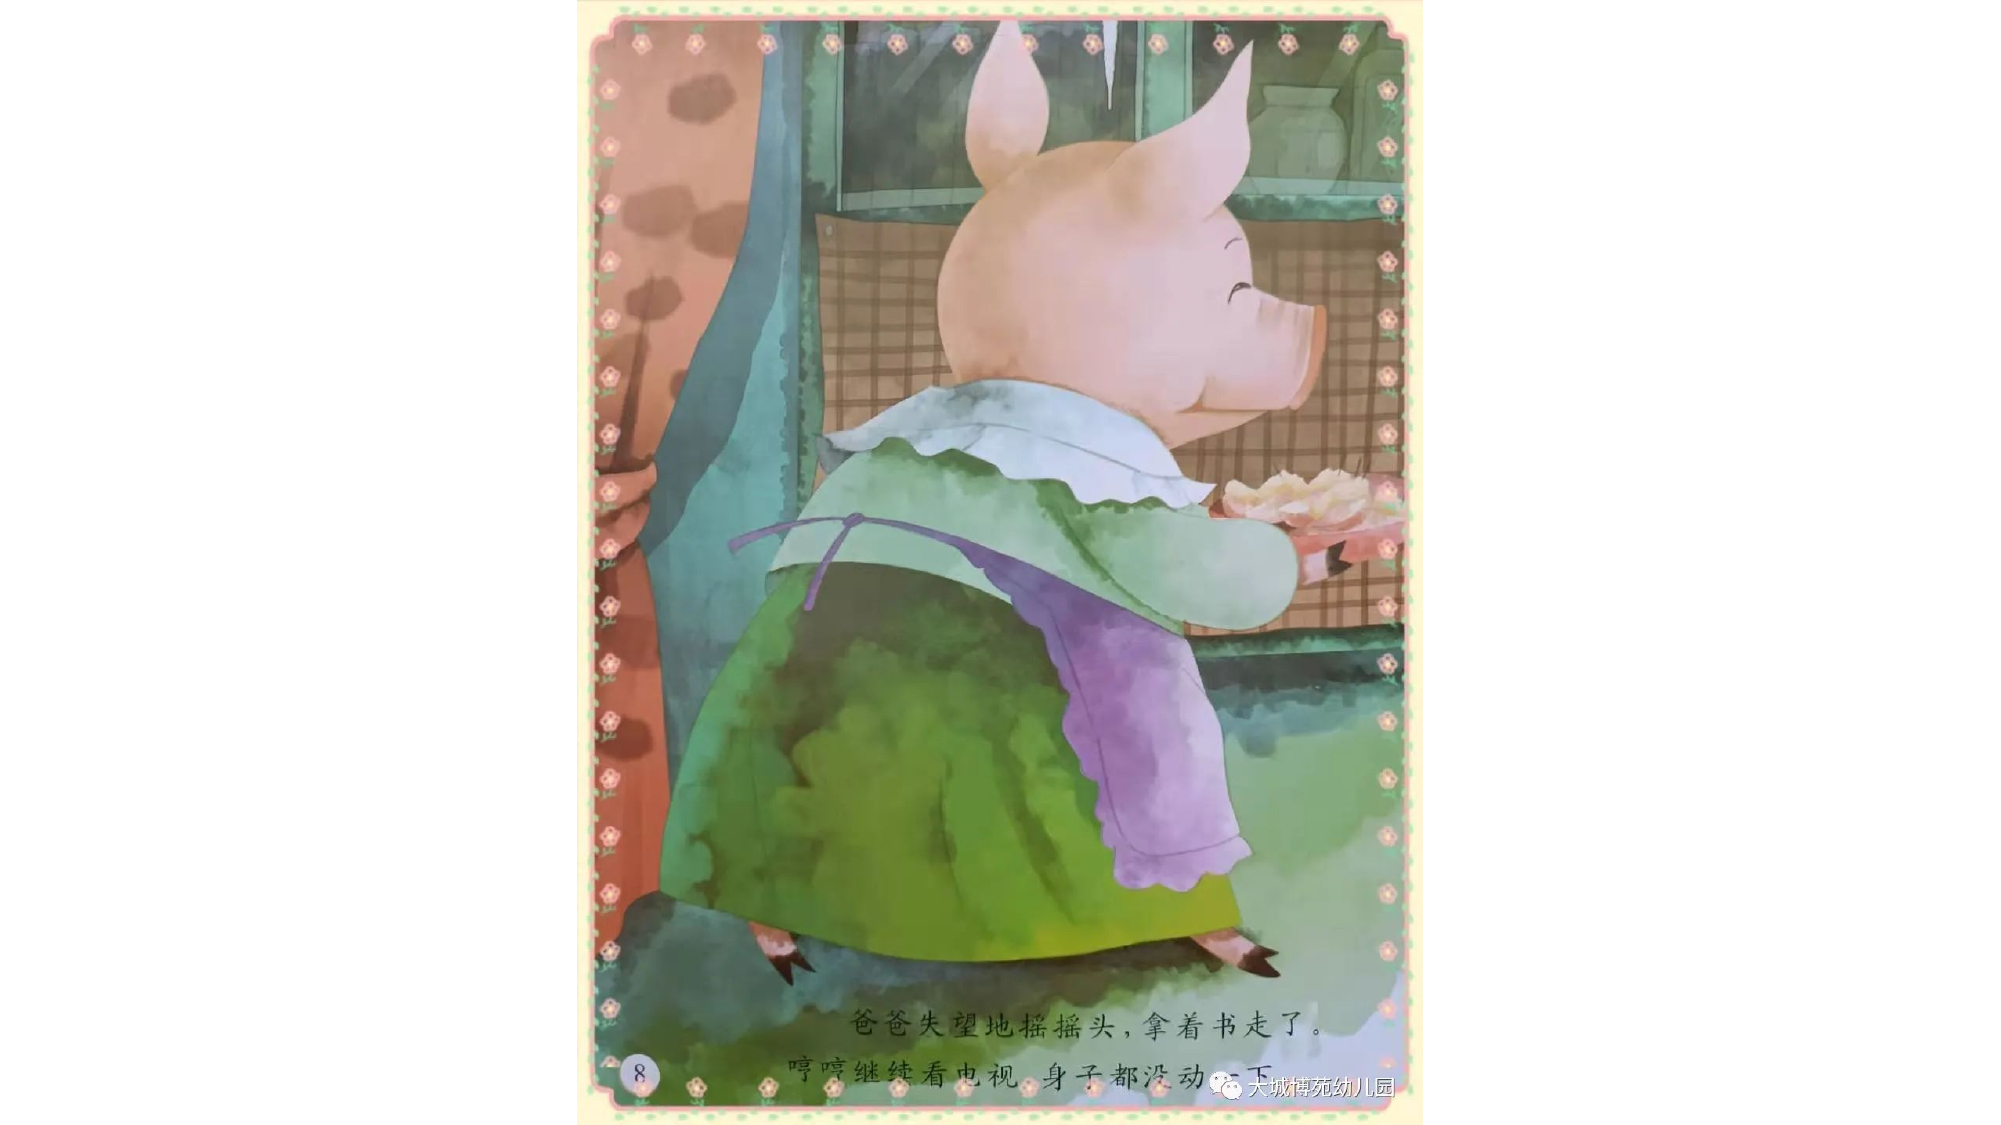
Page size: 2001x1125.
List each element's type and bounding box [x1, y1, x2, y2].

picture [577, 0, 1423, 1125]
